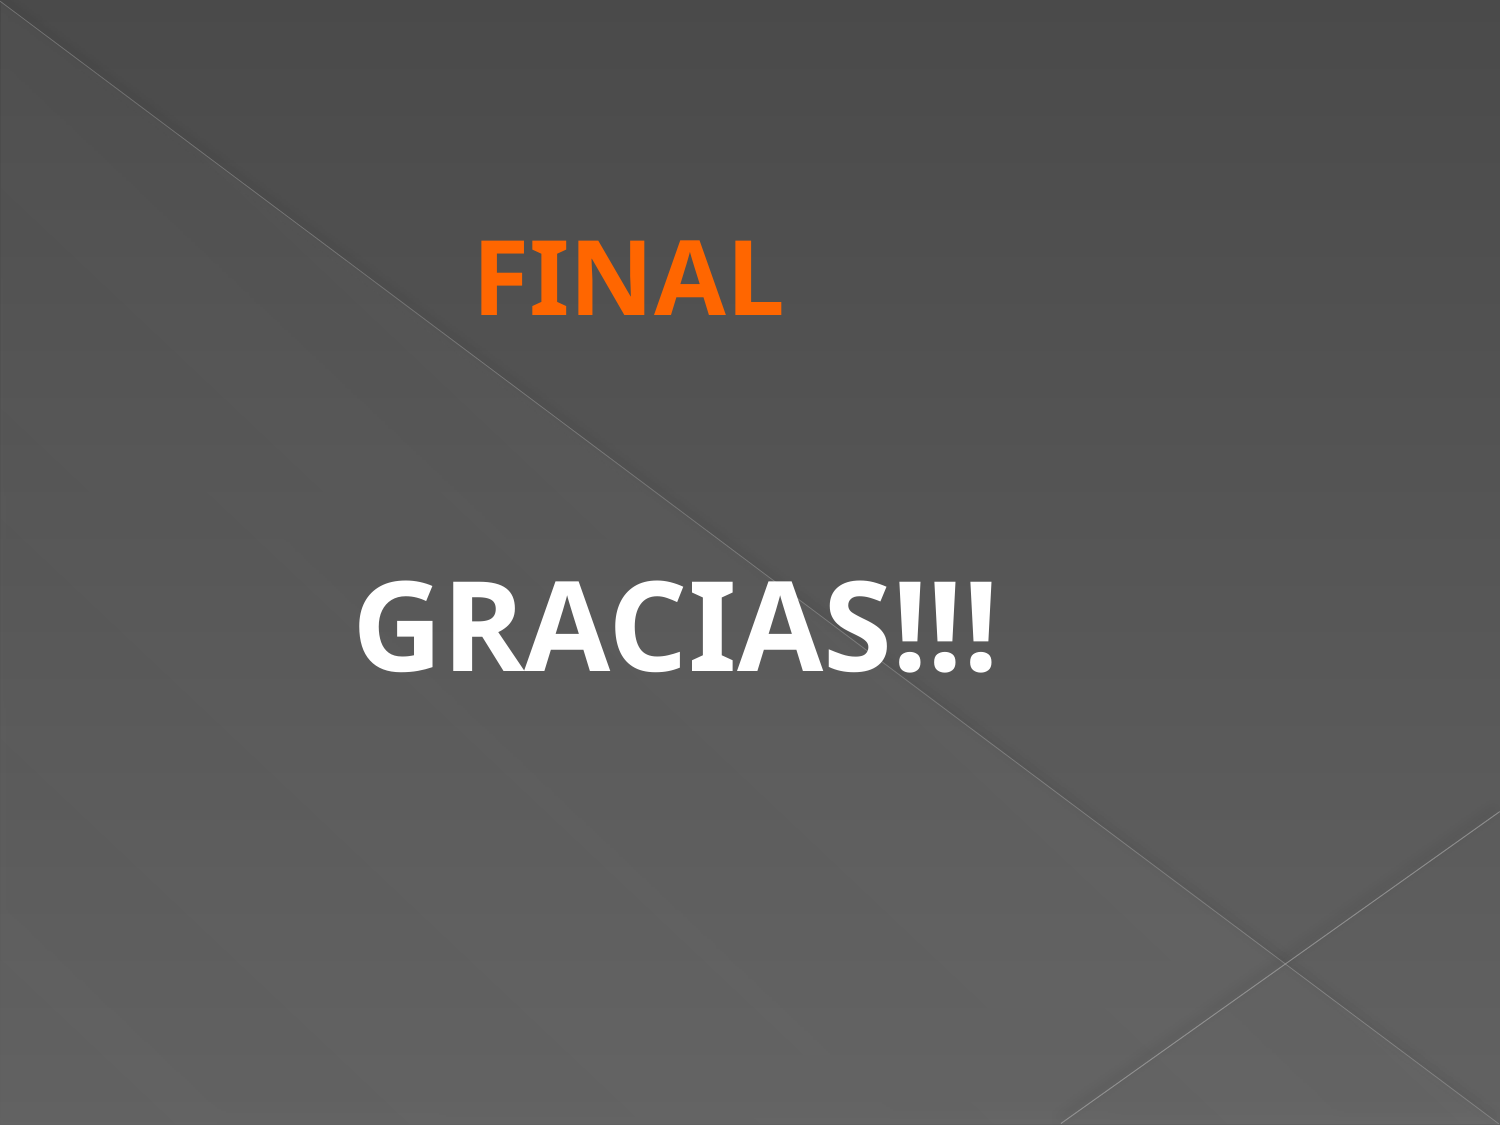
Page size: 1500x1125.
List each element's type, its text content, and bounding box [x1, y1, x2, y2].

list GRACIAS!!! [82, 539, 1097, 745]
title FINAL [70, 199, 1108, 350]
